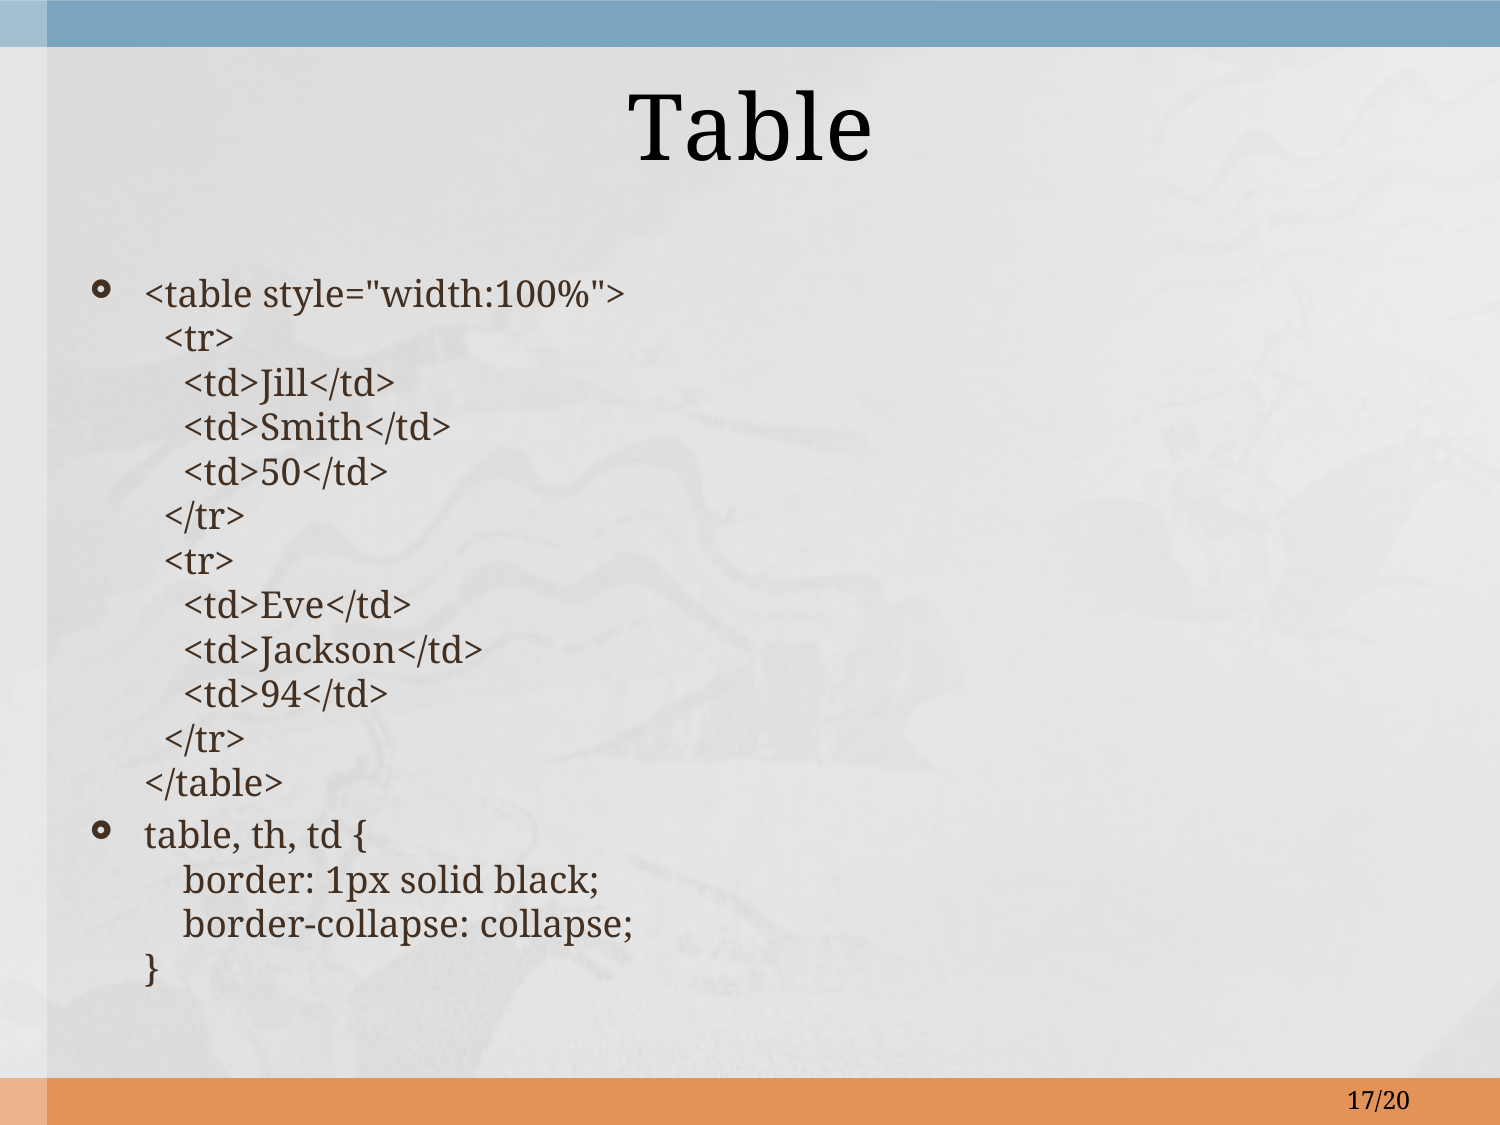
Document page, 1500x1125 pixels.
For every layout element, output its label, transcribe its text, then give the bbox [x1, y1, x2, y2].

list <table style="width:100%"> <tr> <td>Jill</td> <td>Smith</td> <td>50</td> </tr> <tr> <td>Eve</td> <td>Jackson</td> <td>94</td> </tr> </table> table, th, td { border: 1px solid black; border-collapse: collapse; } [75, 262, 1425, 1005]
title Table [49, 46, 1454, 202]
slide_number 17/20 [1074, 1078, 1425, 1125]
